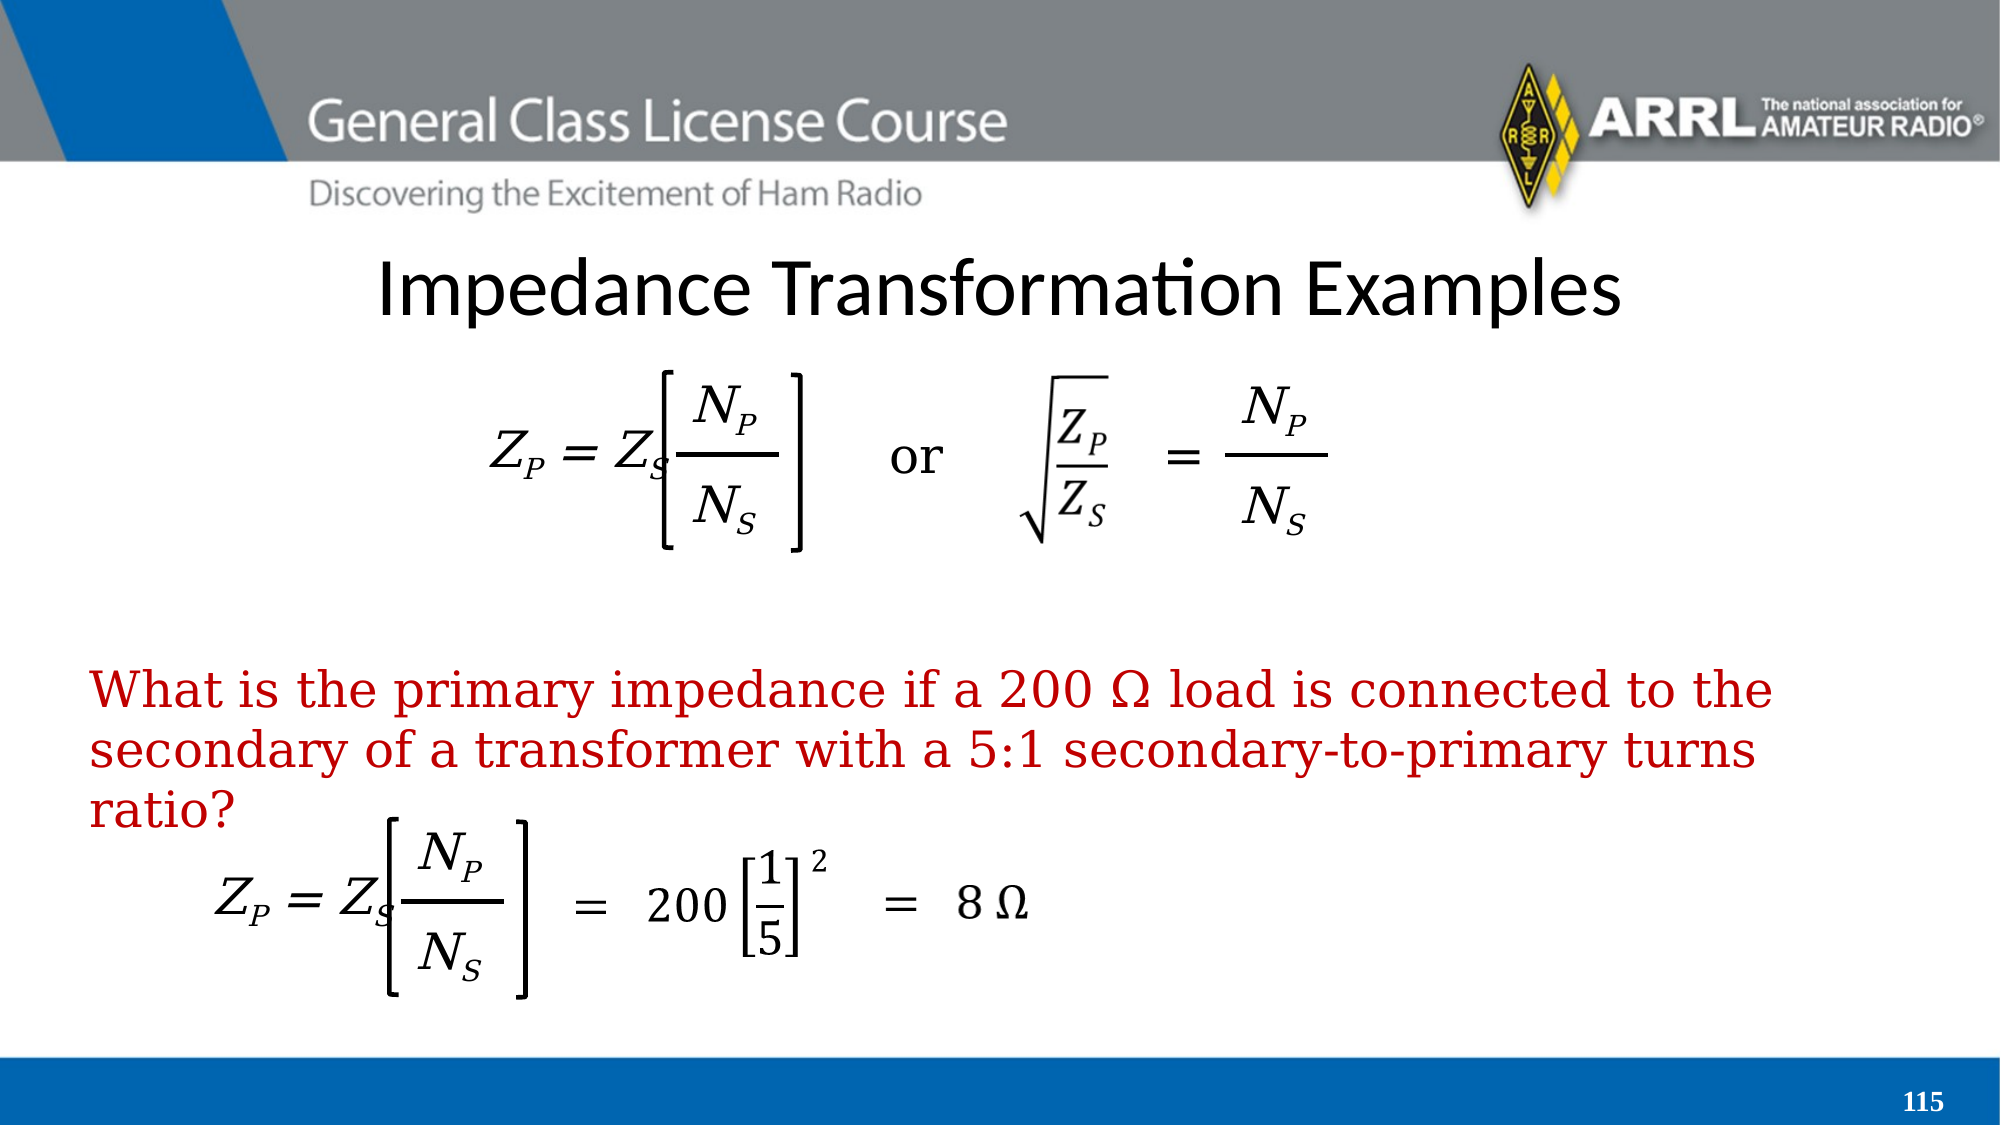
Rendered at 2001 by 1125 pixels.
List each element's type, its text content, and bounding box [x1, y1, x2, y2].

text_box [790, 374, 802, 552]
text_box [388, 818, 399, 996]
text_box ZP = ZS [197, 856, 388, 940]
text_box = [1149, 414, 1219, 490]
text_box [1012, 364, 1116, 544]
text_box [663, 371, 674, 549]
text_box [400, 811, 505, 988]
picture [0, 0, 2001, 1125]
title Impedance Transformation Examples [99, 224, 1900, 363]
text_box What is the primary impedance if a 200 Ω load is connected to the secondary of a transformer with a 5:1 secondary-to-primary turns ratio? [74, 649, 1875, 845]
text_box ZP = ZS [472, 410, 663, 494]
text_box [877, 870, 1033, 930]
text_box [675, 365, 779, 541]
text_box or [874, 415, 1013, 491]
text_box [516, 820, 527, 999]
text_box [567, 842, 835, 958]
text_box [1224, 365, 1329, 542]
